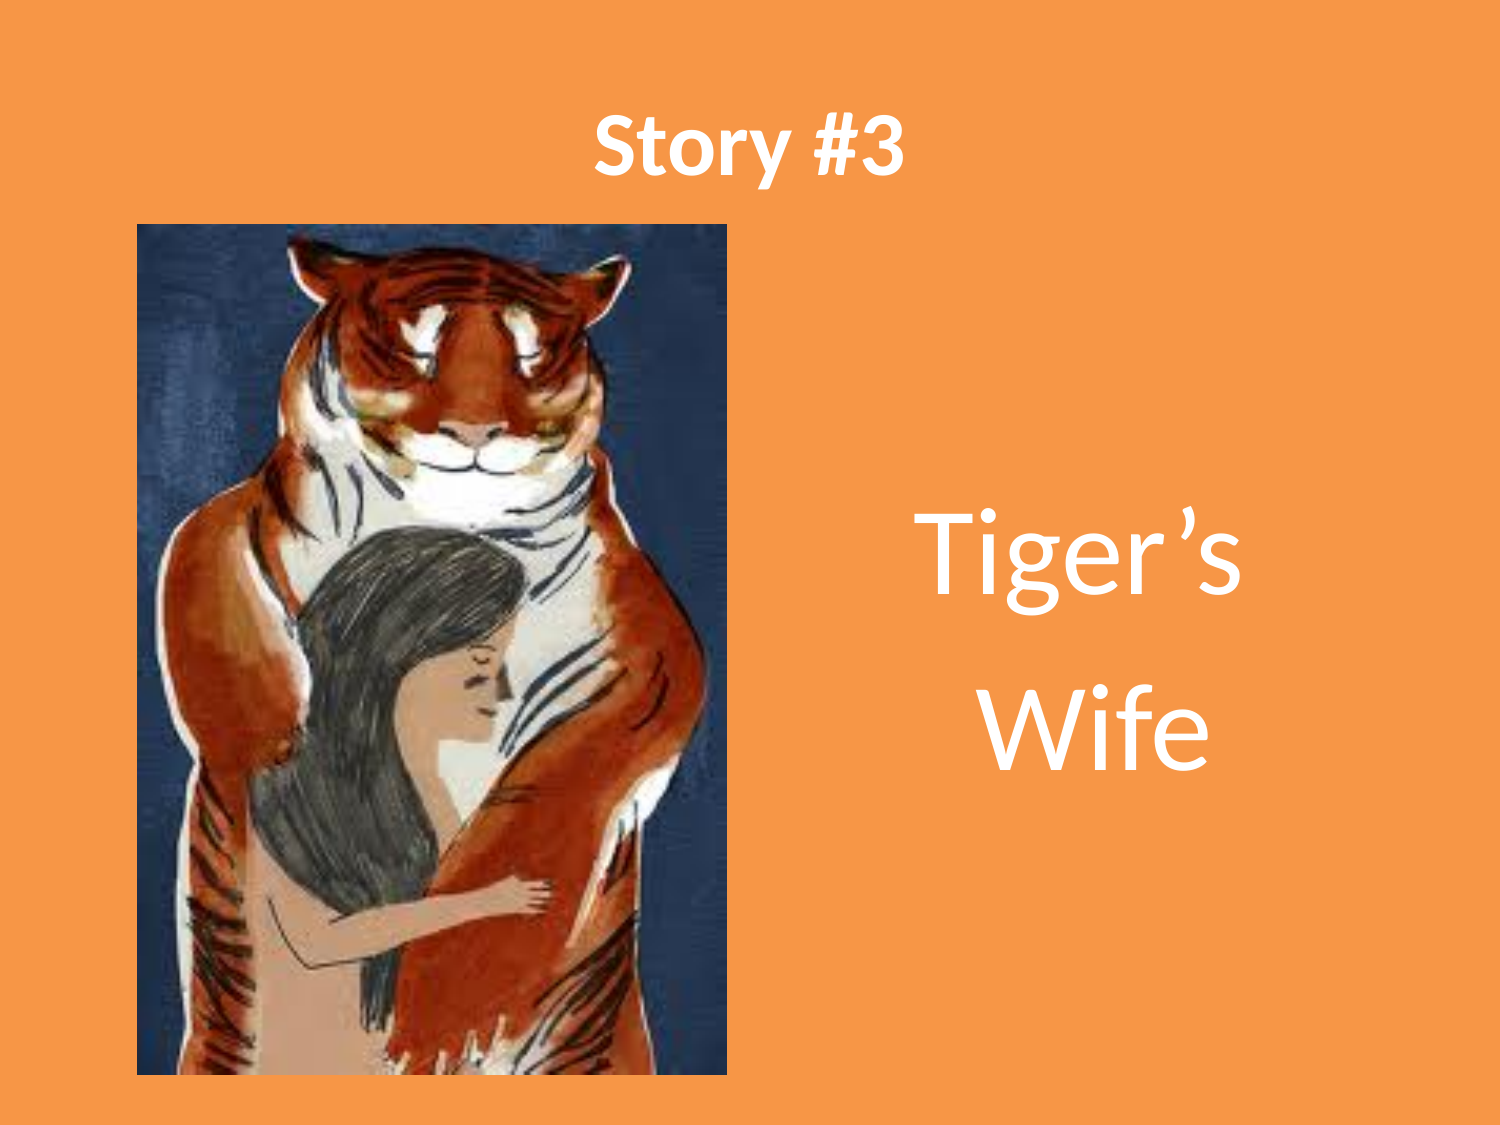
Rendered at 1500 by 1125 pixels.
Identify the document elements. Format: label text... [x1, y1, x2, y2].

list Tiger’s Wife [762, 462, 1425, 863]
picture [137, 224, 727, 1076]
title Story #3 [75, 45, 1425, 233]
